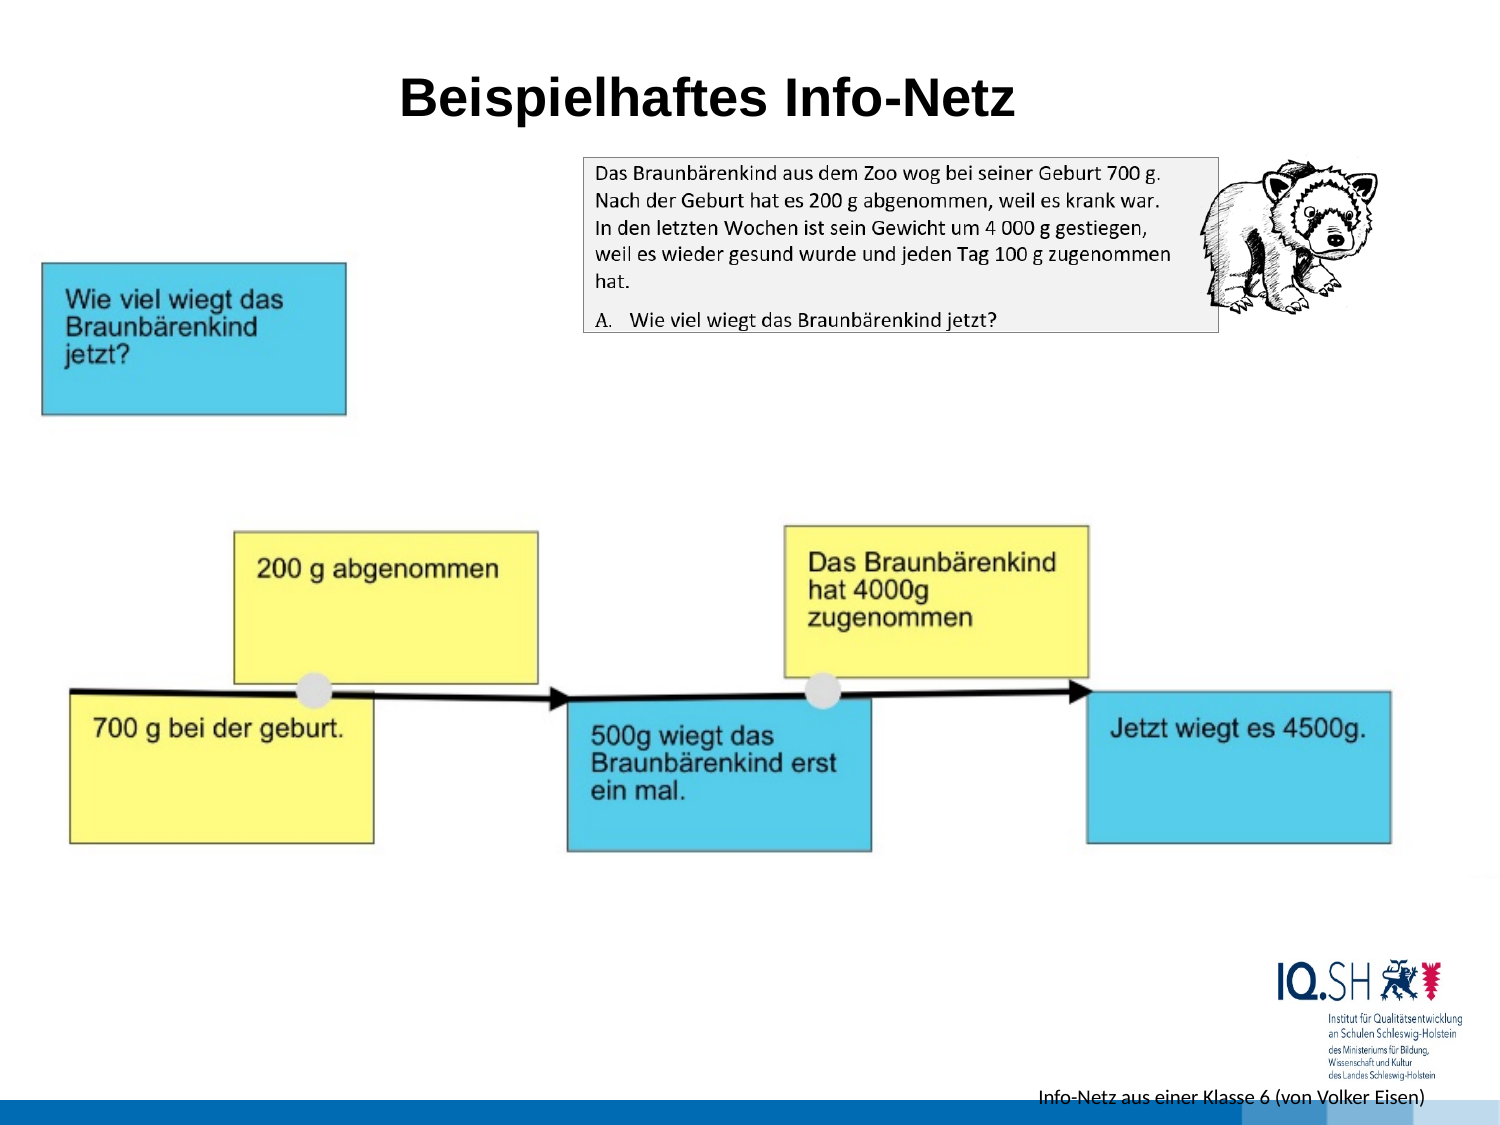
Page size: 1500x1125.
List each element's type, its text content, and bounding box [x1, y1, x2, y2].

text_box Info-Netz aus einer Klasse 6 (von Volker Eisen) [1023, 1079, 1500, 1117]
picture [17, 146, 1500, 880]
picture [0, 1100, 1500, 1125]
title Beispielhaftes Info-Netz [17, 54, 1400, 136]
picture [1278, 959, 1462, 1079]
